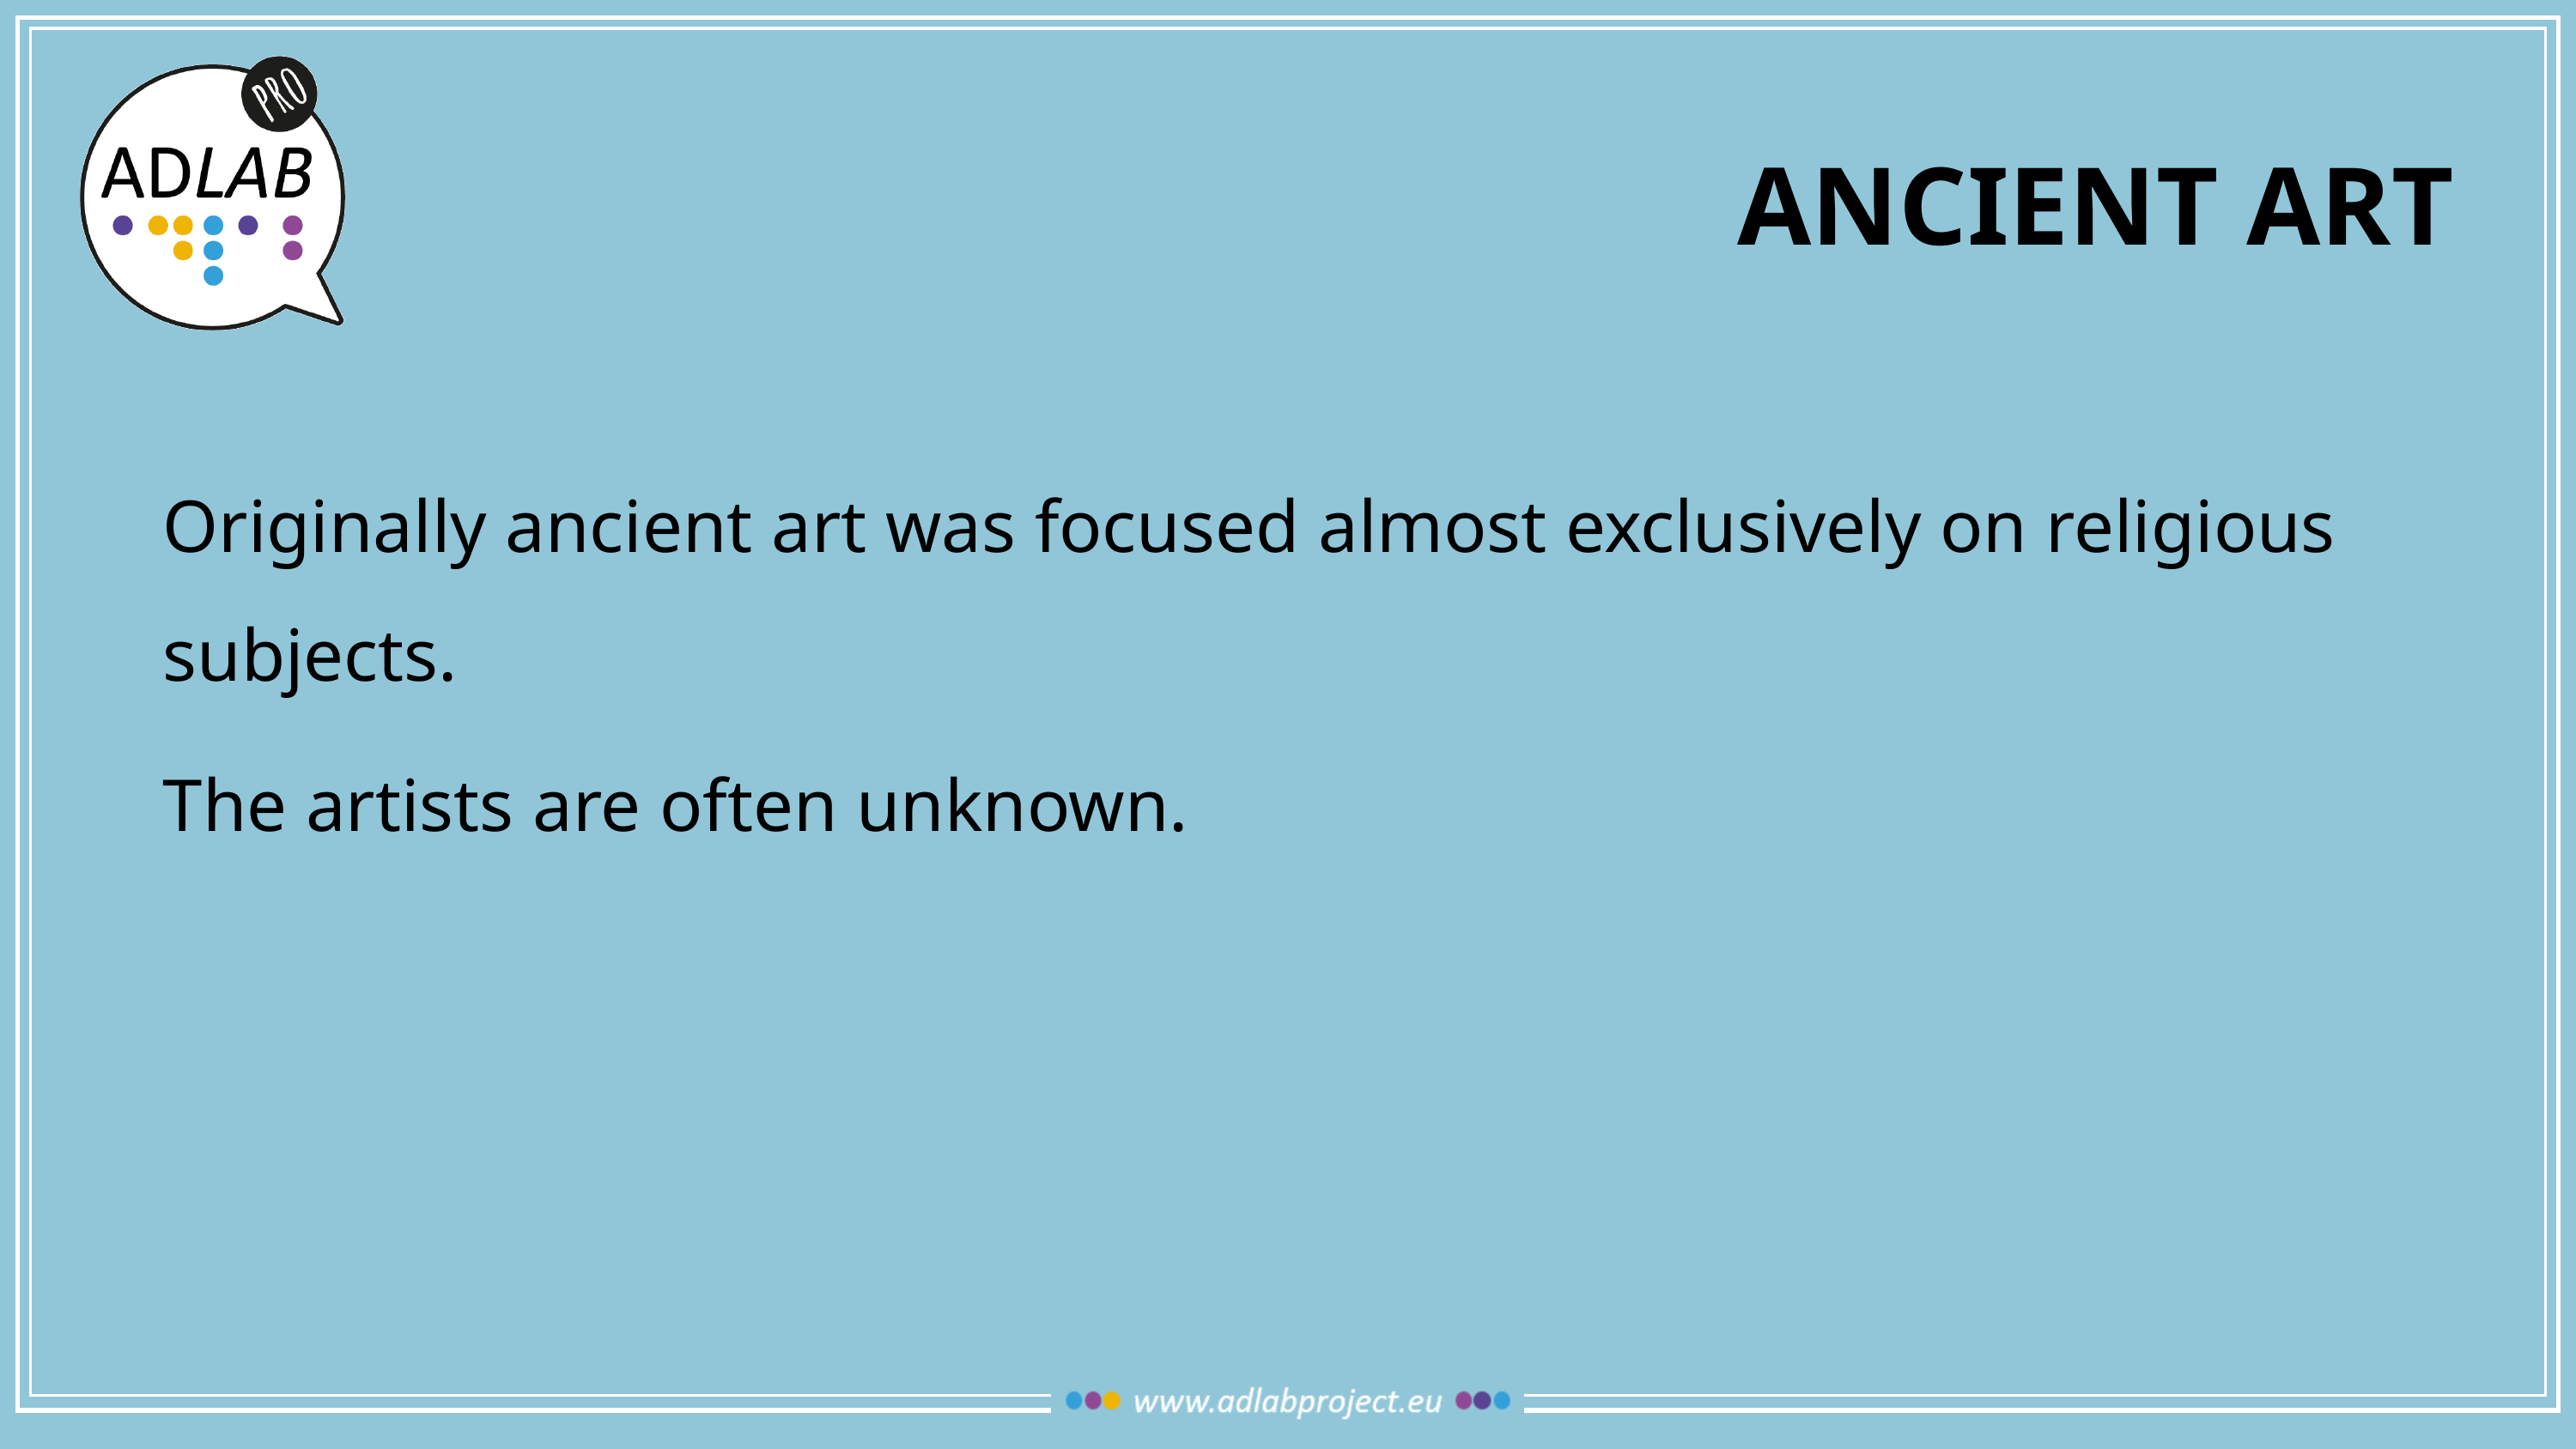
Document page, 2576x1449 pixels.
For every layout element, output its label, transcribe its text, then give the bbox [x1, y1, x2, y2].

picture [1051, 1378, 1524, 1429]
picture [72, 49, 353, 330]
title Ancient art [384, 70, 2467, 351]
list Originally ancient art was focused almost exclusively on religious subjects. The artists are often unknown. [150, 431, 2467, 1087]
